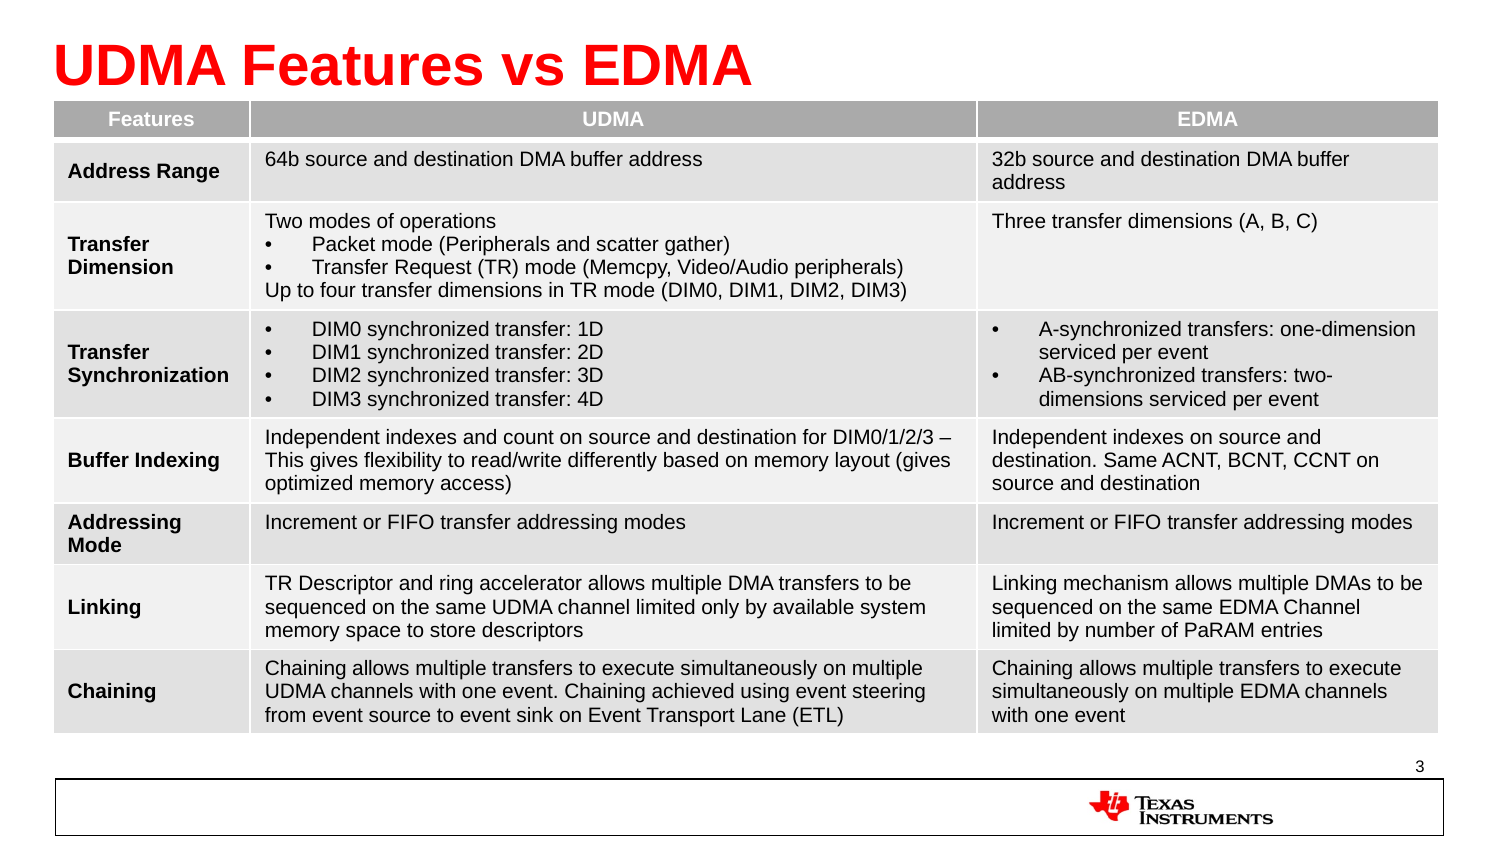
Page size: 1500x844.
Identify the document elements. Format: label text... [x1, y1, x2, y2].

table_cell Three transfer dimensions (A, B, C) [978, 203, 1438, 309]
table_cell Chaining allows multiple transfers to execute simultaneously on multiple EDMA channels with one event [978, 650, 1438, 733]
picture [1087, 789, 1274, 825]
table_cell DIM0 synchronized transfer: 1D DIM1 synchronized transfer: 2D DIM2 synchronized transfer: 3D DIM3 synchronized transfer: 4D [251, 311, 976, 417]
table_cell Transfer Synchronization [54, 311, 249, 417]
table_cell Increment or FIFO transfer addressing modes [978, 504, 1438, 564]
table_cell Linking [54, 565, 249, 649]
table_cell Address Range [54, 143, 249, 201]
table_header Features [54, 101, 249, 137]
table_cell Linking mechanism allows multiple DMAs to be sequenced on the same EDMA Channel limited by number of PaRAM entries [978, 565, 1438, 649]
table_cell 64b source and destination DMA buffer address [251, 143, 976, 201]
table_cell Independent indexes and count on source and destination for DIM0/1/2/3 – This gives flexibility to read/write differently based on memory layout (gives optimized memory access) [251, 419, 976, 502]
table_cell Addressing Mode [54, 504, 249, 564]
table_header UDMA [251, 101, 976, 137]
table_cell Transfer Dimension [54, 203, 249, 309]
table_cell TR Descriptor and ring accelerator allows multiple DMA transfers to be sequenced on the same UDMA channel limited only by available system memory space to store descriptors [251, 565, 976, 649]
table_cell Chaining [54, 650, 249, 733]
table_cell Increment or FIFO transfer addressing modes [251, 504, 976, 564]
table_cell Independent indexes on source and destination. Same ACNT, BCNT, CCNT on source and destination [978, 419, 1438, 502]
table_cell A-synchronized transfers: one-dimension serviced per event AB-synchronized transfers: two-dimensions serviced per event [978, 311, 1438, 417]
slide_number 3 [1089, 747, 1440, 774]
table_header EDMA [978, 101, 1438, 137]
table_cell Two modes of operations Packet mode (Peripherals and scatter gather) Transfer Request (TR) mode (Memcpy, Video/Audio peripherals) Up to four transfer dimensions in TR mode (DIM0, DIM1, DIM2, DIM3) [251, 203, 976, 309]
table_cell Buffer Indexing [54, 419, 249, 502]
title UDMA Features vs EDMA [37, 17, 1426, 119]
table_cell 32b source and destination DMA buffer address [978, 143, 1438, 201]
table_cell Chaining allows multiple transfers to execute simultaneously on multiple UDMA channels with one event. Chaining achieved using event steering from event source to event sink on Event Transport Lane (ETL) [251, 650, 976, 733]
